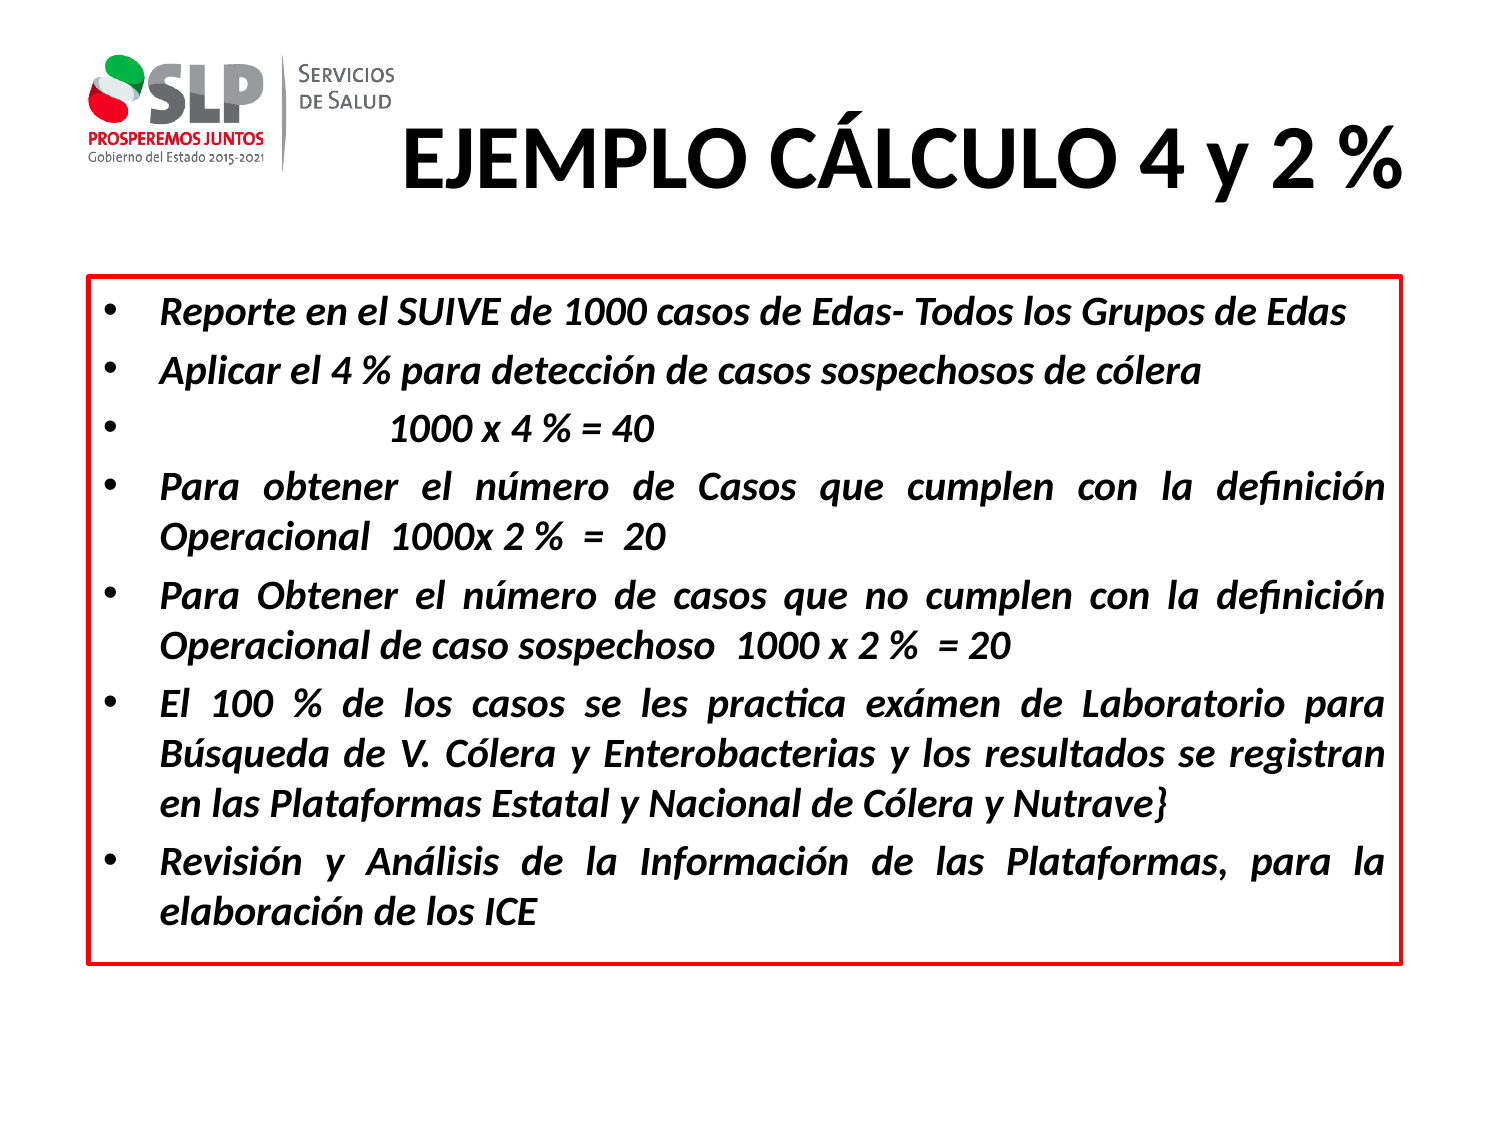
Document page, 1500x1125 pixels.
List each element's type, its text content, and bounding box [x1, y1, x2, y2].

text_box Reporte en el SUIVE de 1000 casos de Edas- Todos los Grupos de Edas Aplicar el 4 % para detección de casos sospechosos de cólera 1000 x 4 % = 40 Para obtener el número de Casos que cumplen con la definición Operacional 1000x 2 % = 20 Para Obtener el número de casos que no cumplen con la definición Operacional de caso sospechoso 1000 x 2 % = 20 El 100 % de los casos se les practica exámen de Laboratorio para Búsqueda de V. Cólera y Enterobacterias y los resultados se registran en las Plataformas Estatal y Nacional de Cólera y Nutrave} Revisión y Análisis de la Información de las Plataformas, para la elaboración de los ICE [88, 276, 1402, 965]
text_box EJEMPLO CÁLCULO 4 y 2 % [360, 89, 1447, 230]
picture [88, 54, 394, 172]
